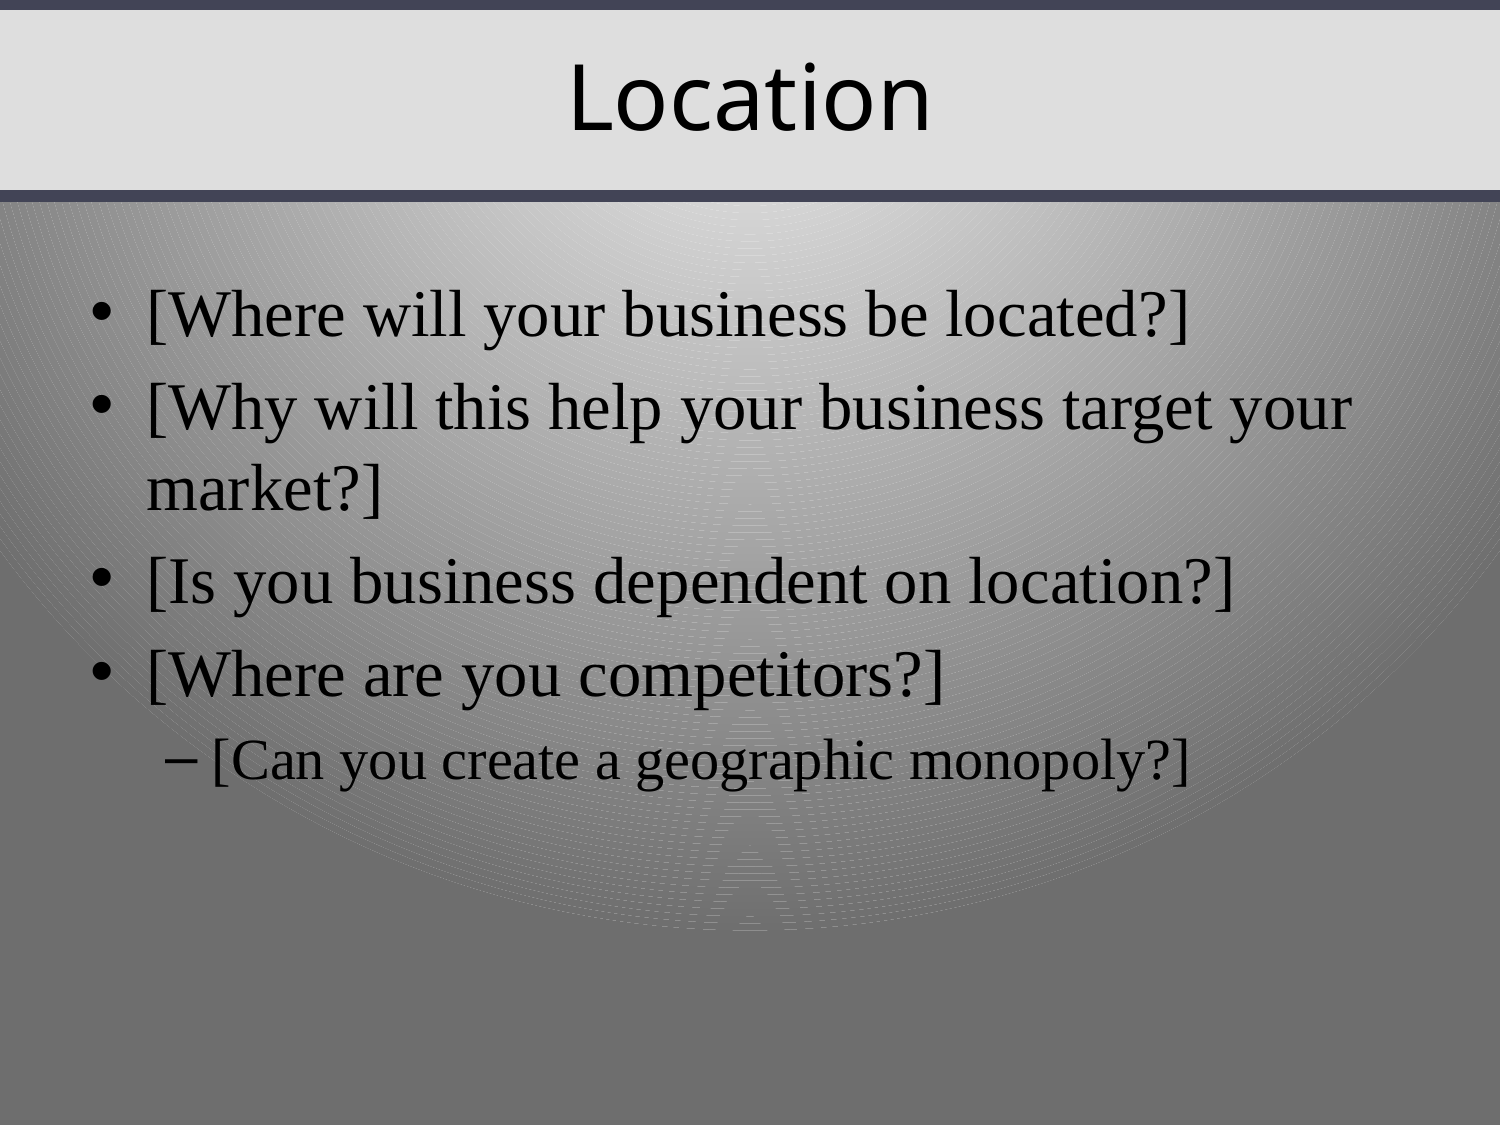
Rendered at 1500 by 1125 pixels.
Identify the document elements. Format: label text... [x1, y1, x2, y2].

list [Where will your business be located?] [Why will this help your business target your market?] [Is you business dependent on location?] [Where are you competitors?] [Can you create a geographic monopoly?] [75, 262, 1425, 1005]
title Location [75, 0, 1425, 188]
